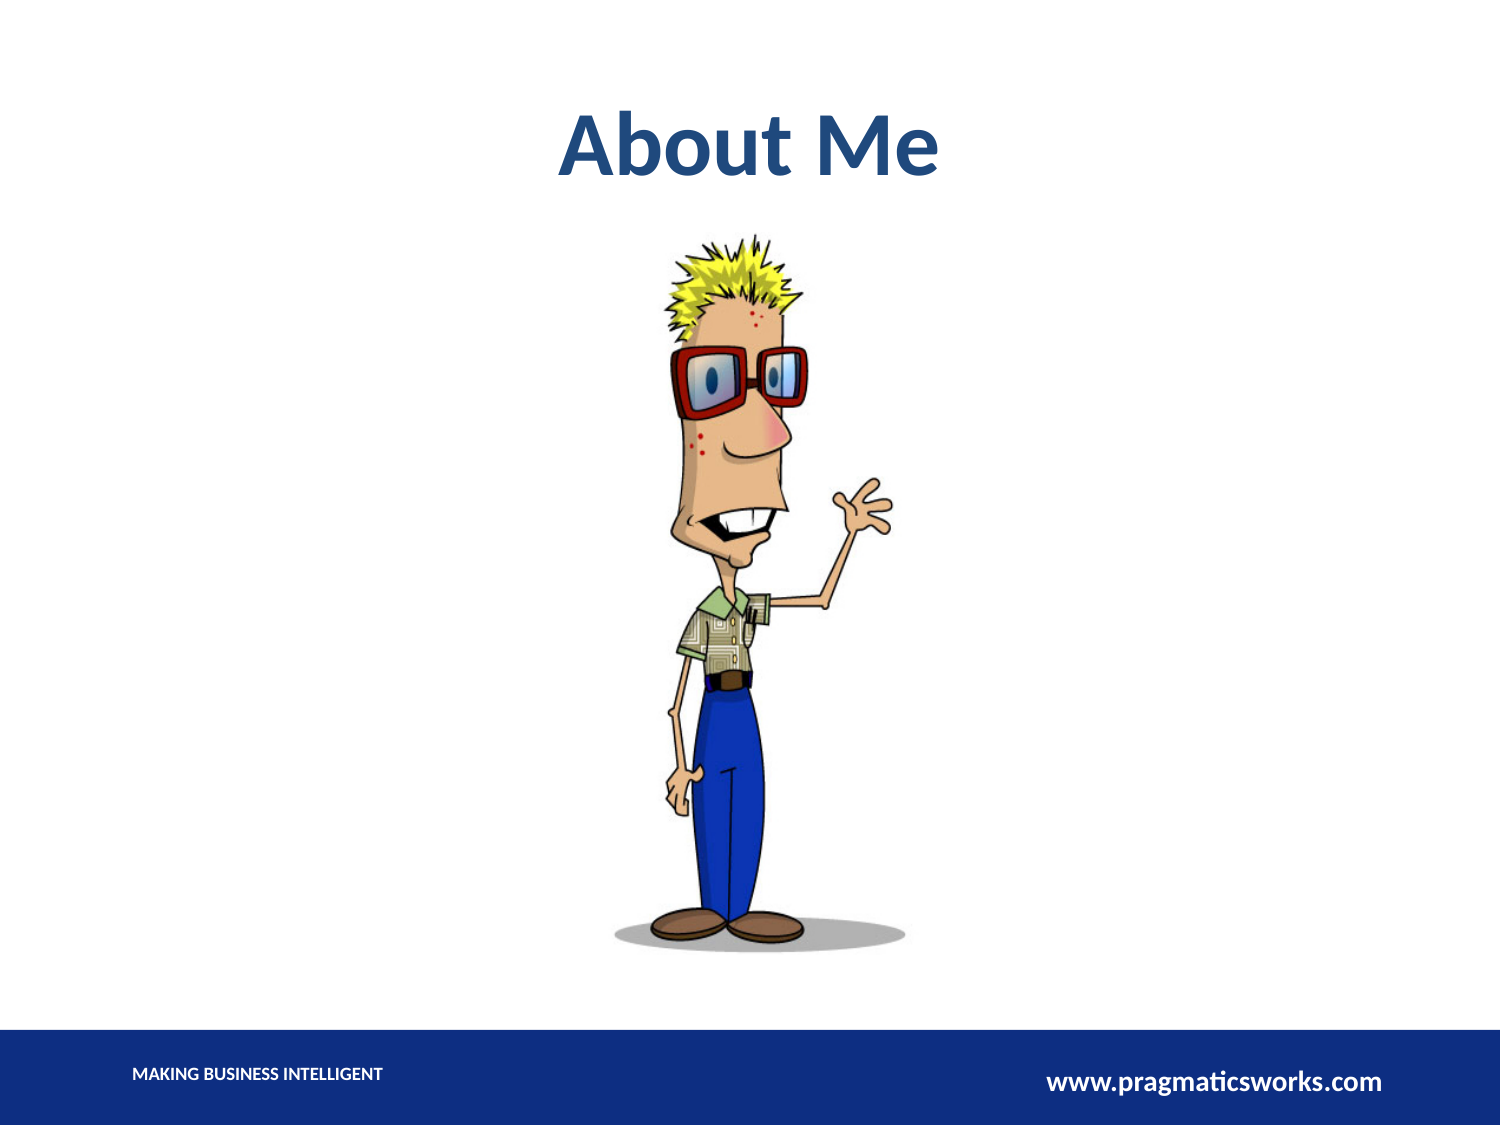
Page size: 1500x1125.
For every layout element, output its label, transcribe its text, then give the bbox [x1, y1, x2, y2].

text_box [0, 1029, 1500, 1125]
title About Me [75, 45, 1425, 233]
picture [543, 212, 957, 975]
